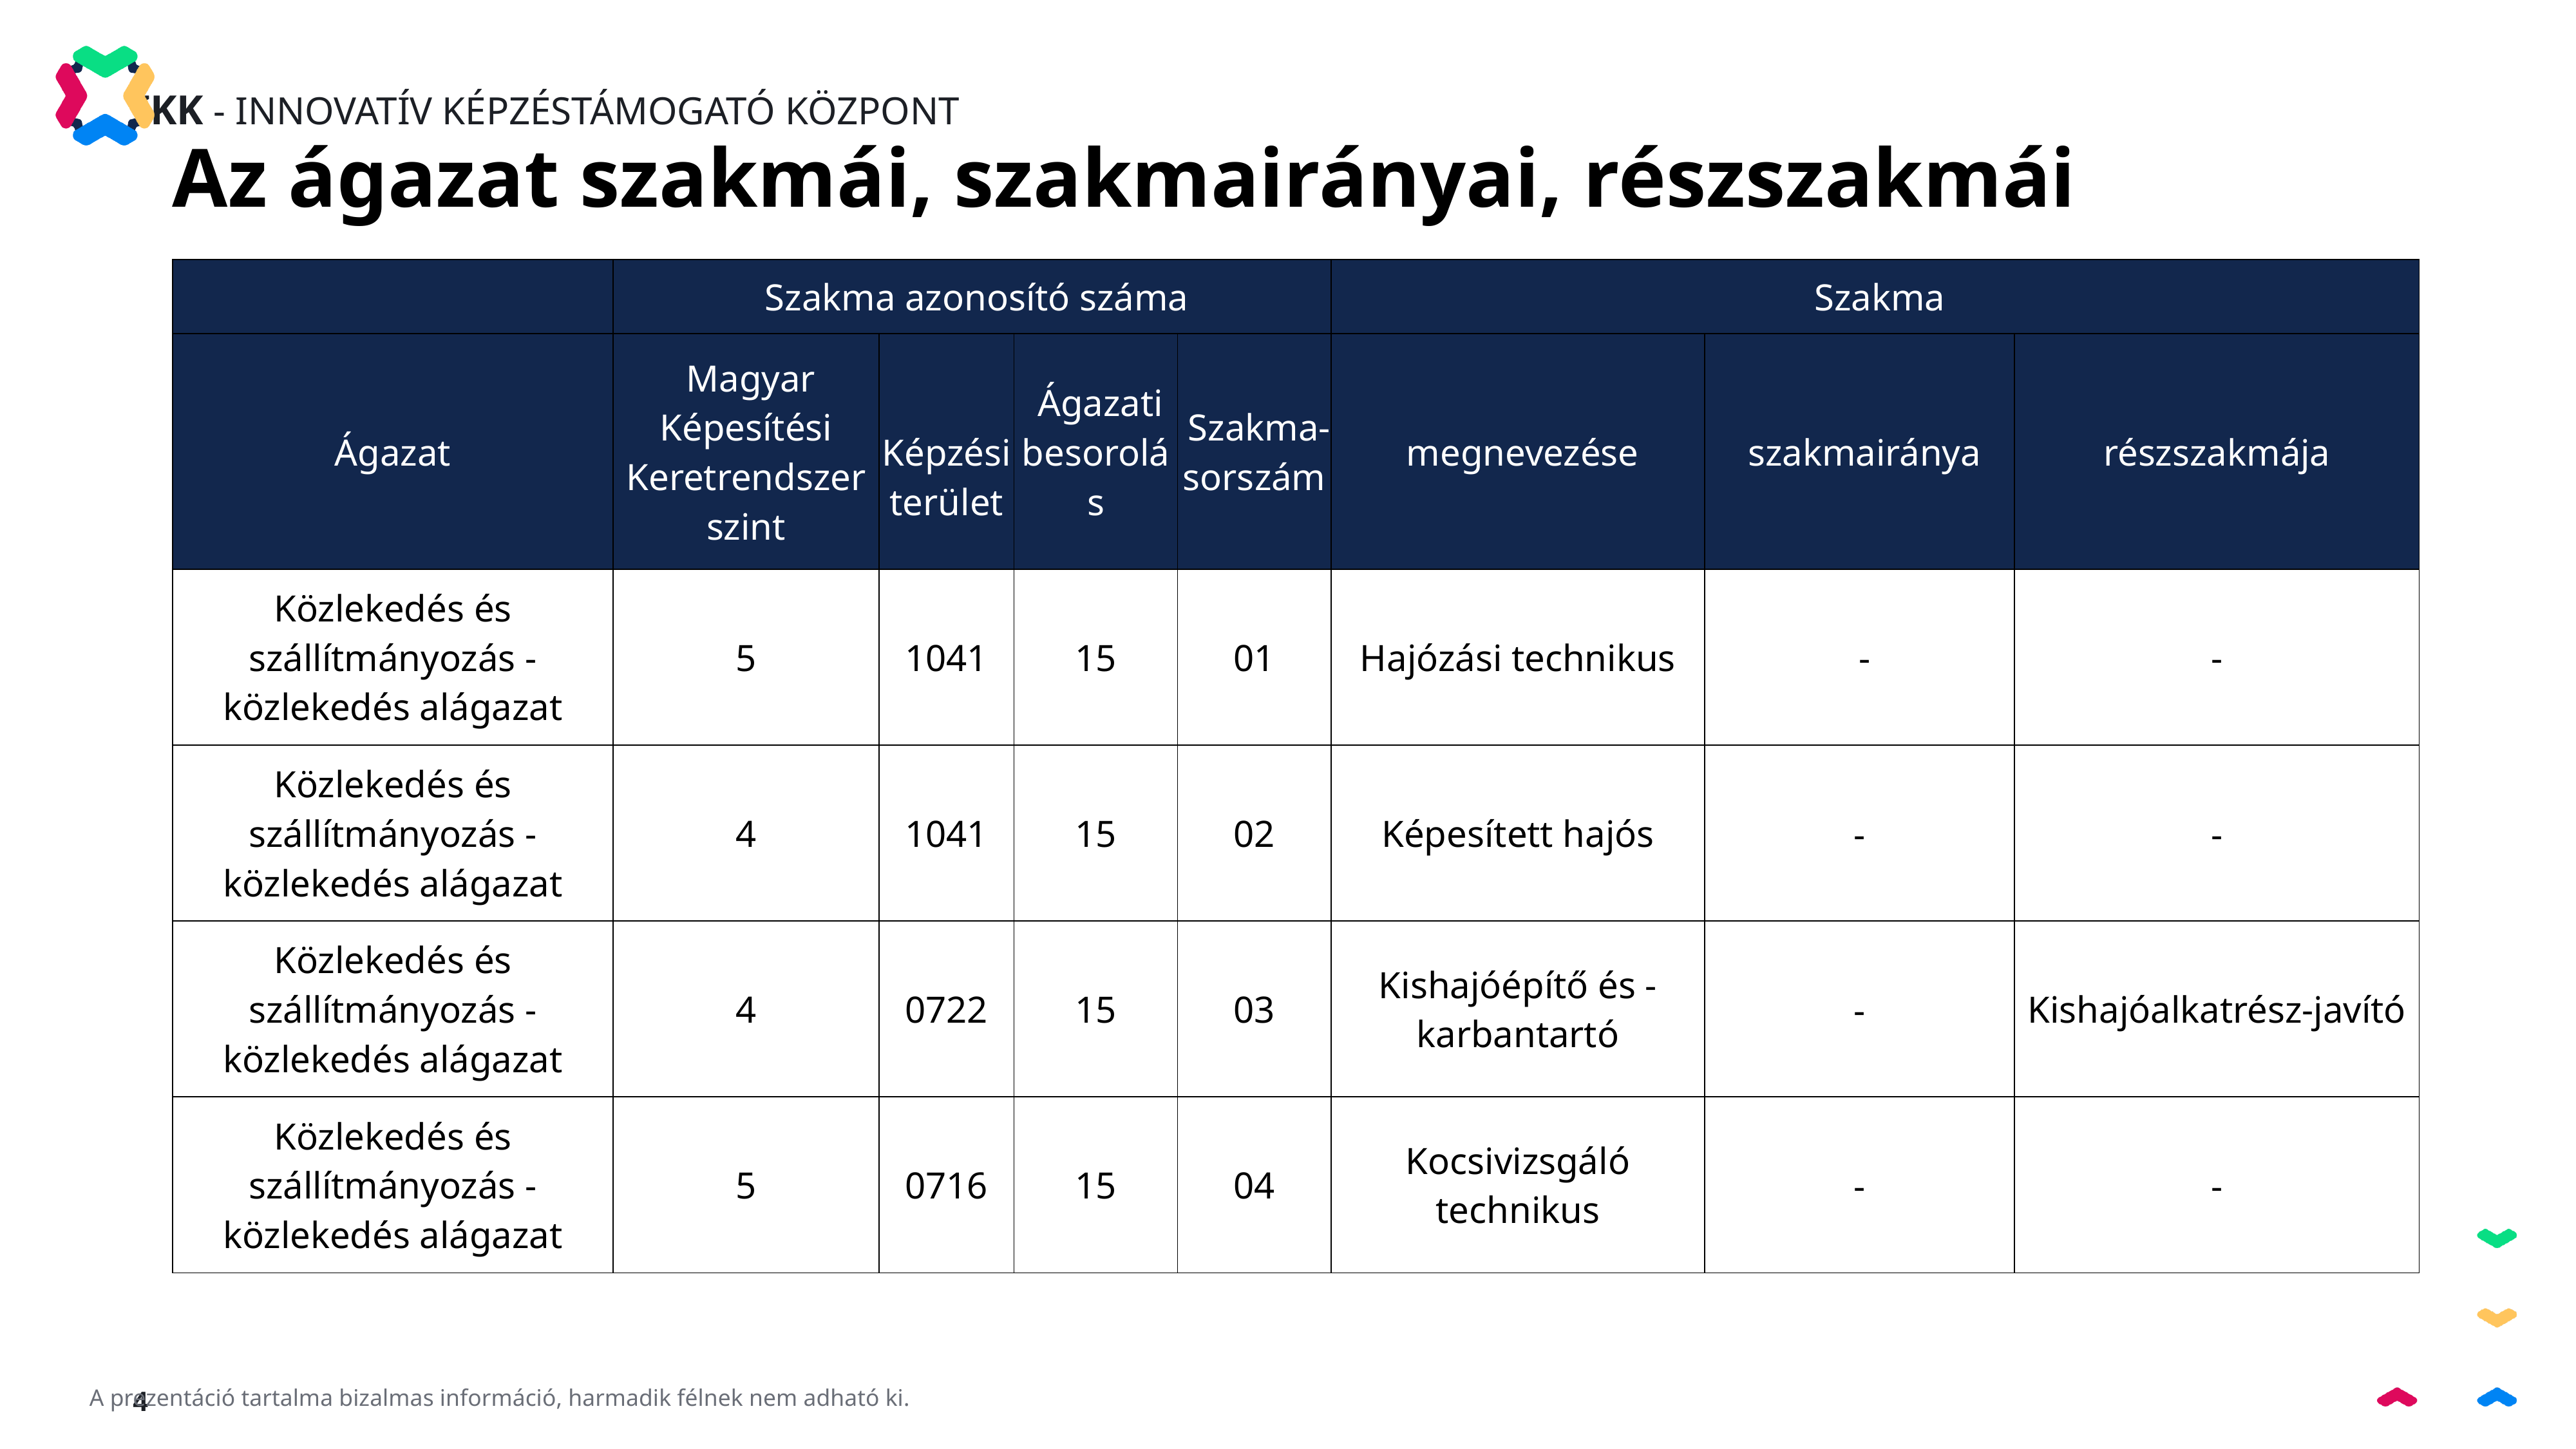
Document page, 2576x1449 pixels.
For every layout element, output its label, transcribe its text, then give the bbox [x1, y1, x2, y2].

table_cell megnevezése [1332, 334, 1704, 569]
table_cell Közlekedés és szállítmányozás - közlekedés alágazat [173, 922, 612, 1096]
table_cell 1041 [880, 570, 1014, 744]
table_cell 02 [1178, 746, 1331, 920]
table_cell 4 [614, 922, 878, 1096]
table_cell 15 [1014, 1097, 1177, 1273]
table_header [173, 260, 612, 333]
table_cell - [2015, 1097, 2419, 1273]
table_cell Kishajóalkatrész-javító [2015, 922, 2419, 1096]
table_cell - [1705, 746, 2014, 920]
table_cell 01 [1178, 570, 1331, 744]
table_cell 4 [614, 746, 878, 920]
table_cell Magyar Képesítési Keretrendszer szint [614, 334, 878, 569]
picture [55, 46, 155, 146]
table_cell 15 [1014, 746, 1177, 920]
table_cell Ágazat [173, 334, 612, 569]
table_cell 5 [614, 1097, 878, 1273]
table_cell 15 [1014, 570, 1177, 744]
table_cell Képesített hajós [1332, 746, 1704, 920]
table_cell Közlekedés és szállítmányozás - közlekedés alágazat [173, 746, 612, 920]
table_cell 5 [614, 570, 878, 744]
table_header Szakma azonosító száma [614, 260, 1331, 333]
table_cell Kishajóépítő és -karbantartó [1332, 922, 1704, 1096]
table_cell - [1705, 1097, 2014, 1273]
table_cell - [1705, 570, 2014, 744]
table_cell - [2015, 746, 2419, 920]
table_cell Szakma-sorszám [1178, 334, 1331, 569]
table_cell 04 [1178, 1097, 1331, 1273]
table_cell 0722 [880, 922, 1014, 1096]
table_cell 1041 [880, 746, 1014, 920]
table_cell Közlekedés és szállítmányozás - közlekedés alágazat [173, 1097, 612, 1273]
table_header Szakma [1332, 260, 2419, 333]
table_cell 15 [1014, 922, 1177, 1096]
list Az ágazat szakmái, szakmairányai, részszakmái [172, 126, 2102, 227]
table_cell 03 [1178, 922, 1331, 1096]
picture [2377, 1229, 2517, 1406]
table_cell - [1705, 922, 2014, 1096]
table_cell Képzési terület [880, 334, 1014, 569]
table_cell részszakmája [2015, 334, 2419, 569]
table_cell Közlekedés és szállítmányozás - közlekedés alágazat [173, 570, 612, 744]
table_cell Hajózási technikus [1332, 570, 1704, 744]
table_cell Kocsivizsgáló technikus [1332, 1097, 1704, 1273]
table_cell Ágazati besorolás [1014, 334, 1177, 569]
table_cell 0716 [880, 1097, 1014, 1273]
table_cell szakmairánya [1705, 334, 2014, 569]
table_cell - [2015, 570, 2419, 744]
